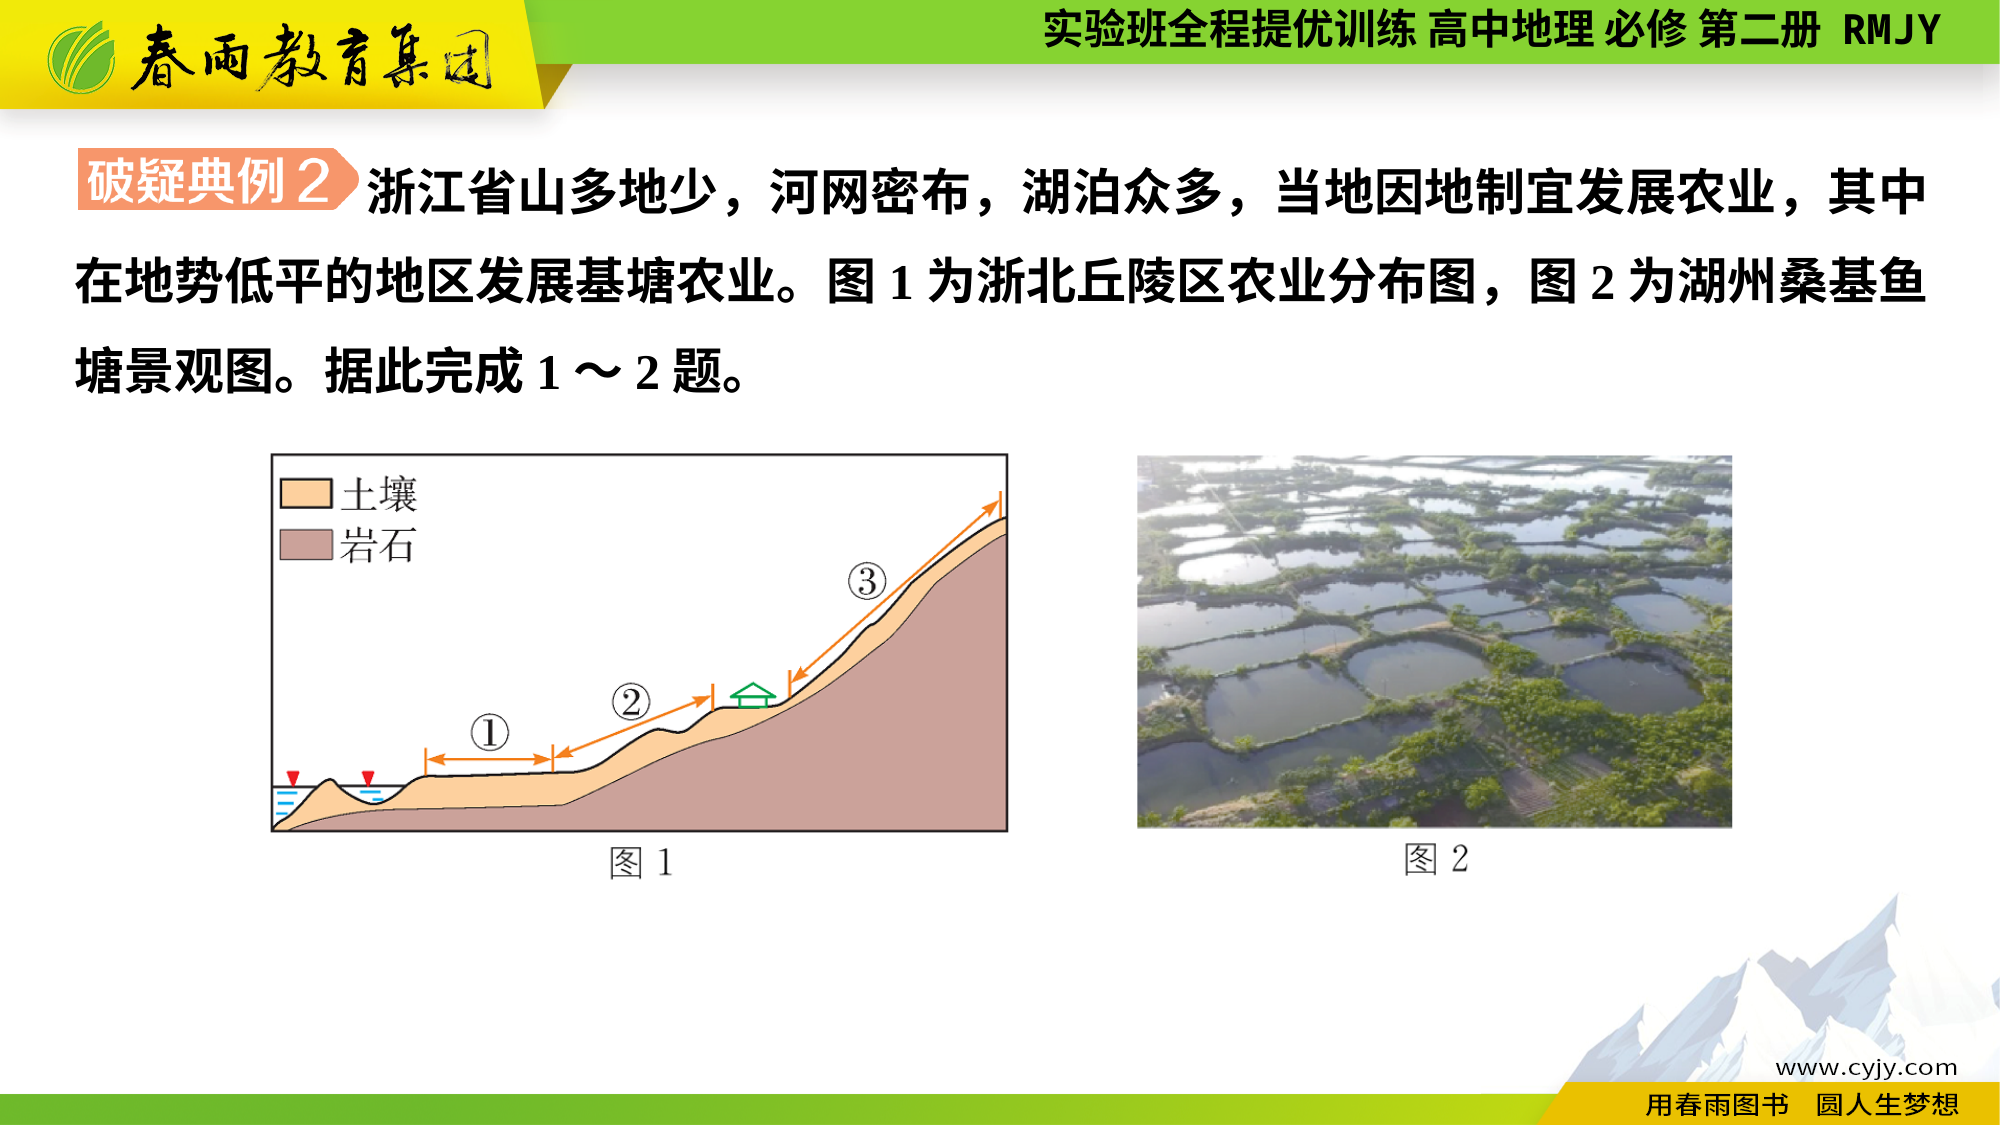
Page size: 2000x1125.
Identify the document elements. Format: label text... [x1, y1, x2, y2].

list 浙江省山多地少，河网密布，湖泊众多，当地因地制宜发展农业，其中在地势低平的地区发展基塘农业。图1为浙北丘陵区农业分布图，图2为湖州桑基鱼塘景观图。据此完成1～2题。 [59, 122, 1944, 411]
picture [0, 0, 2000, 1125]
